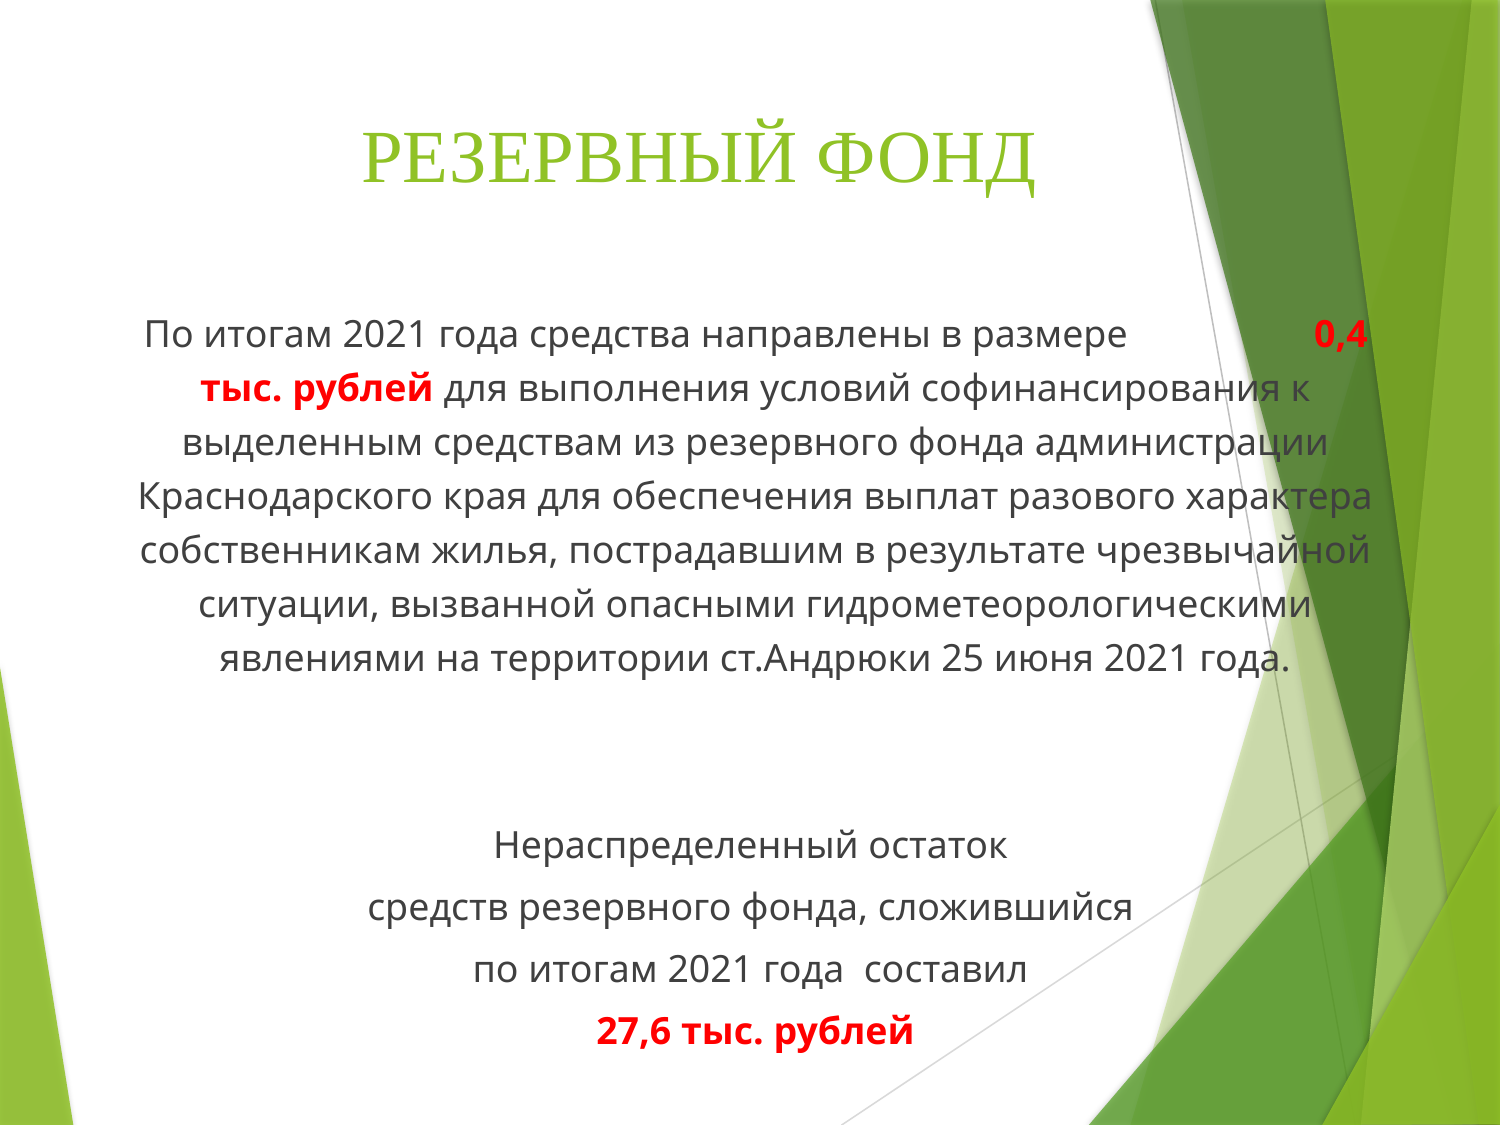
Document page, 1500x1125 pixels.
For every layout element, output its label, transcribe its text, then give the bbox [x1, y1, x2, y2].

title РЕЗЕРВНЫЙ ФОНД [99, 99, 1317, 267]
list По итогам 2021 года средства направлены в размере 0,4 тыс. рублей для выполнения условий софинансирования к выделенным средствам из резервного фонда администрации Краснодарского края для обеспечения выплат разового характера собственникам жилья, пострадавшим в результате чрезвычайной ситуации, вызванной опасными гидрометеорологическими явлениями на территории ст.Андрюки 25 июня 2021 года. Нераспределенный остаток средств резервного фонда, сложившийся по итогам 2021 года составил 27,6 тыс. рублей [99, 267, 1412, 1083]
